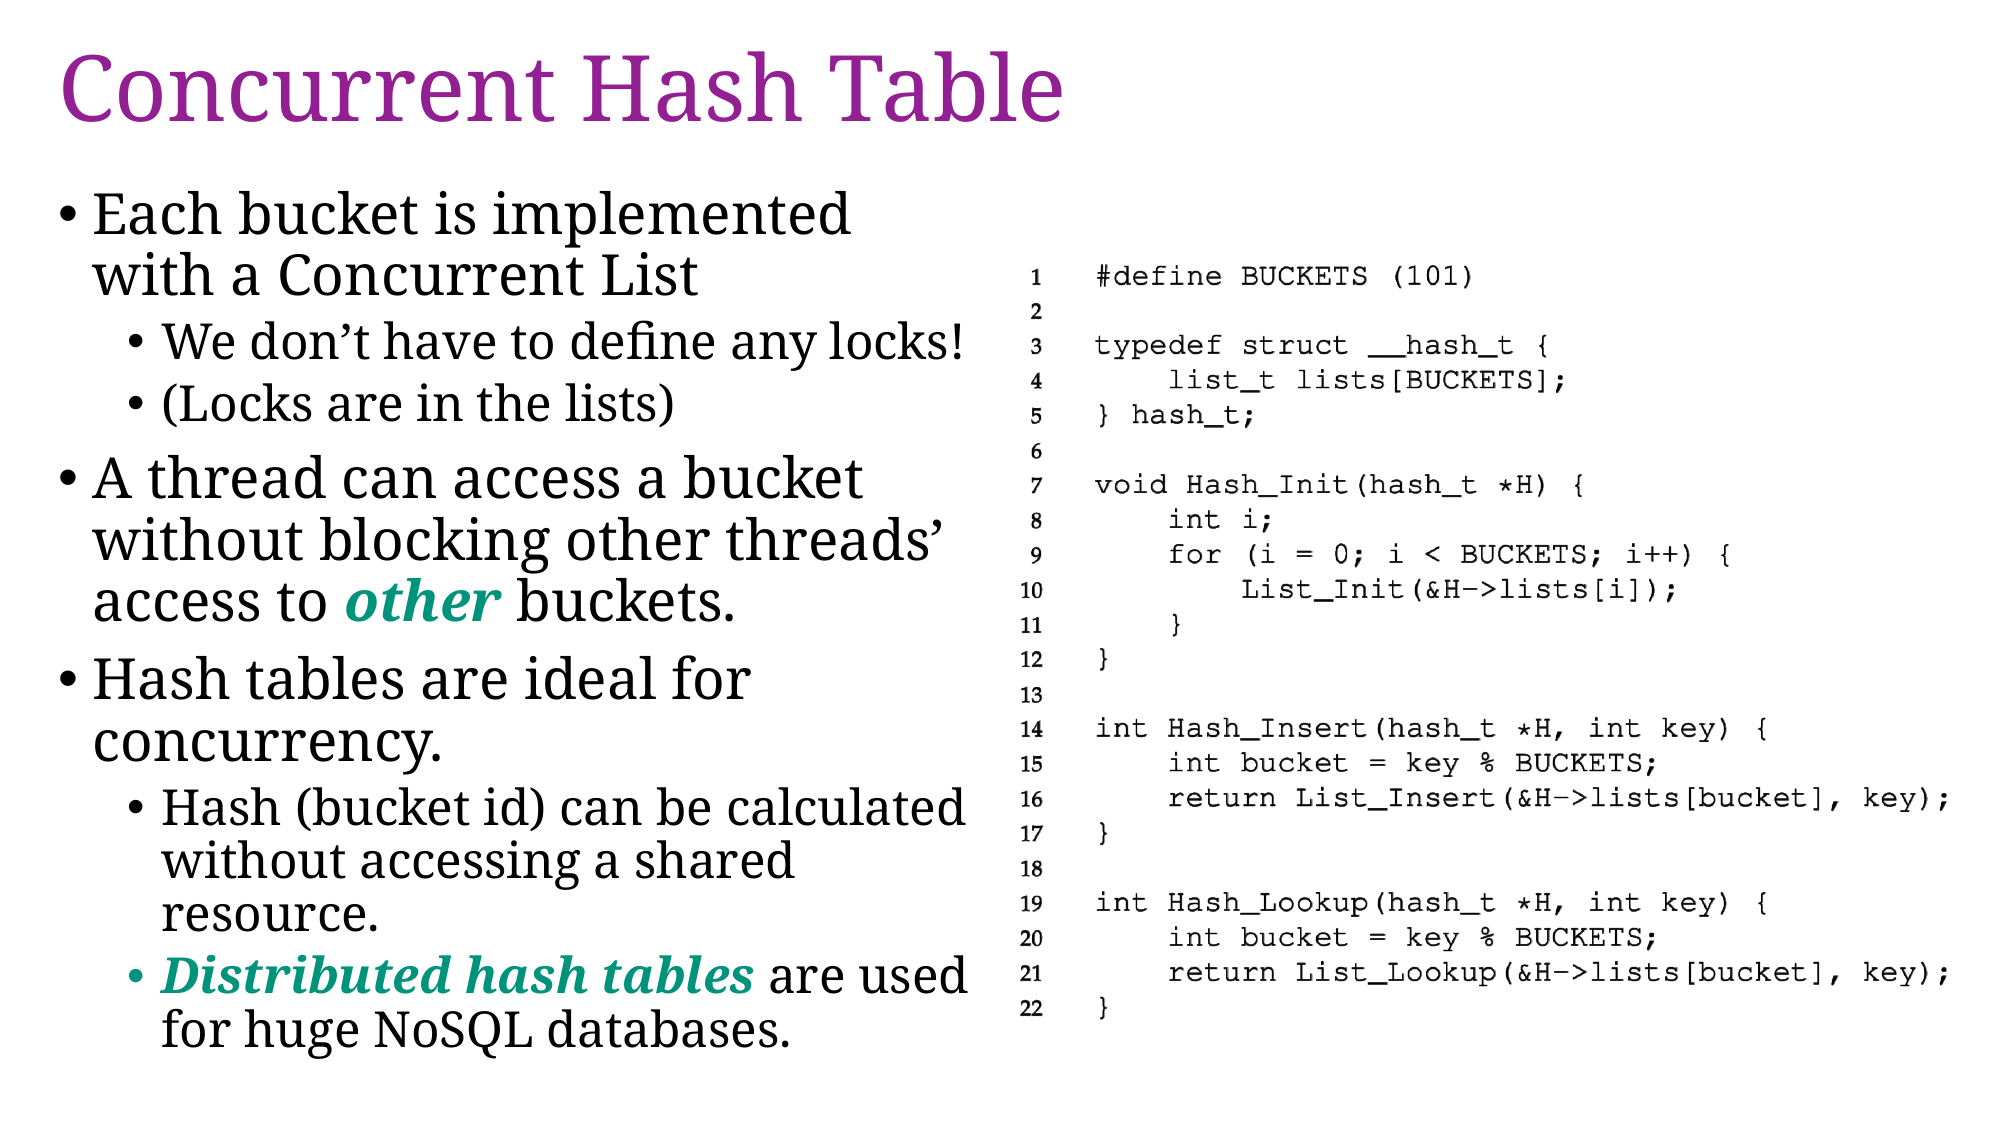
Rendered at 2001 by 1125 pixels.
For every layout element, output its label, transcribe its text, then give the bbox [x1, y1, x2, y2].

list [1012, 253, 1953, 1026]
list Each bucket is implemented with a Concurrent List We don’t have to define any locks! (Locks are in the lists) A thread can access a bucket without blocking other threads’ access to other buckets. Hash tables are ideal for concurrency. Hash (bucket id) can be calculated without accessing a shared resource. Distributed hash tables are used for huge NoSQL databases. [43, 177, 988, 1101]
title Concurrent Hash Table [43, 25, 1953, 158]
